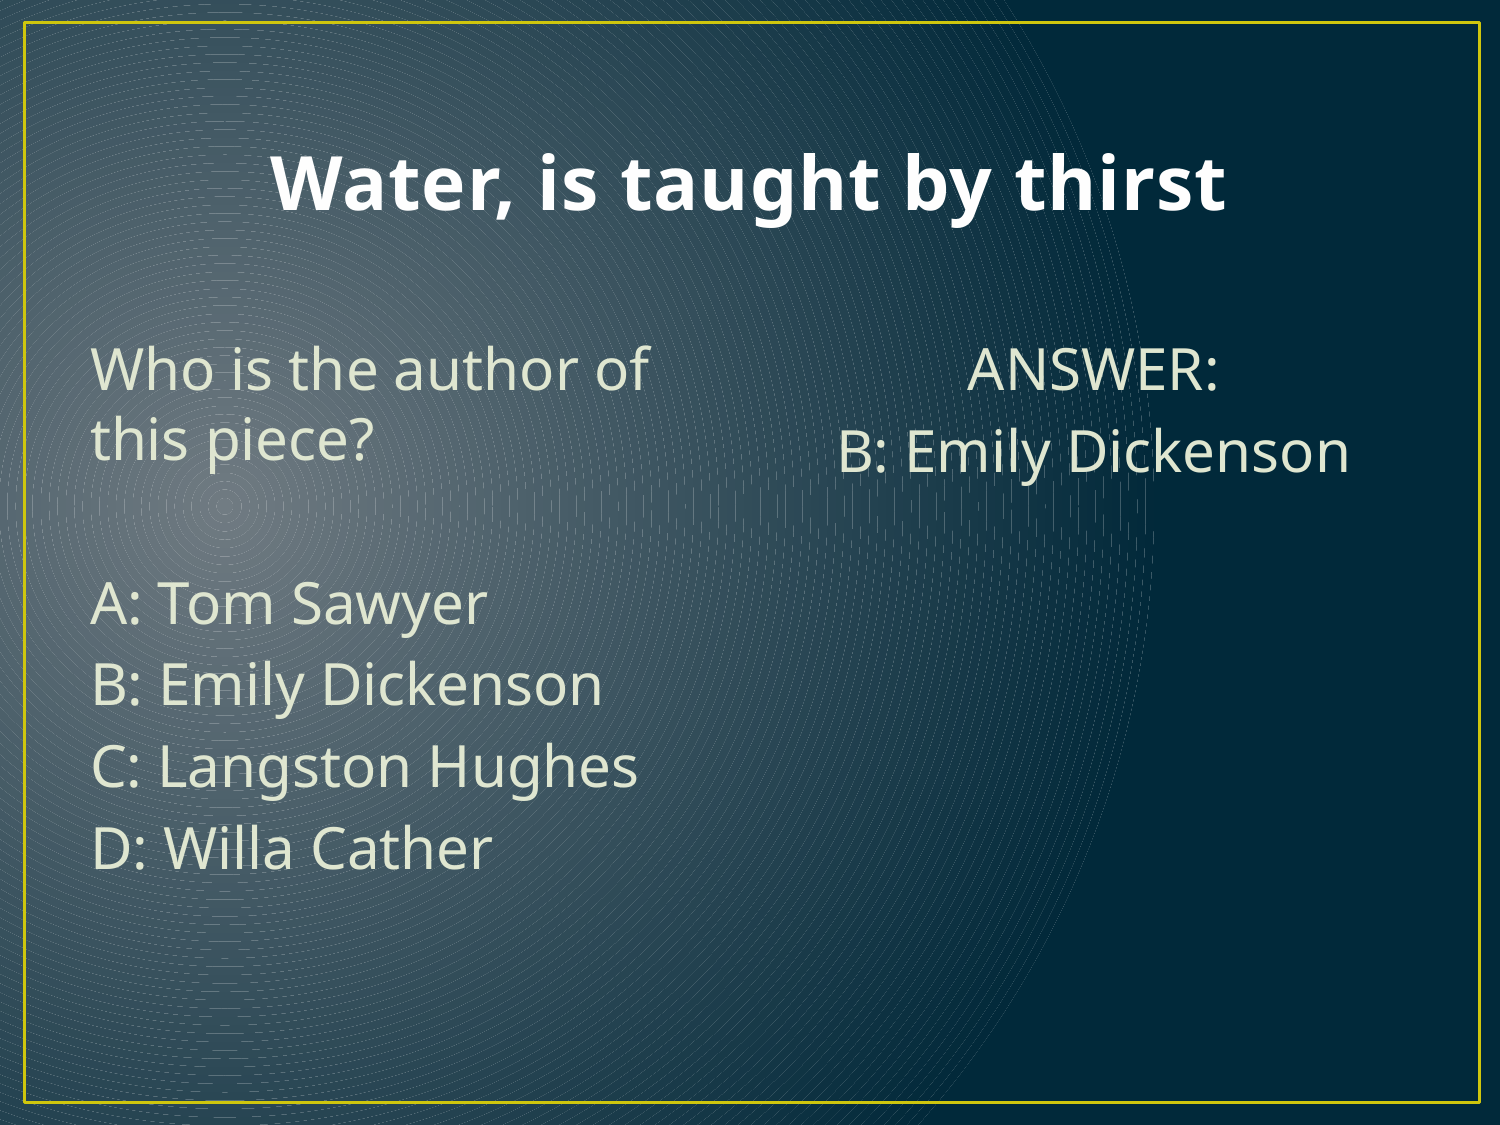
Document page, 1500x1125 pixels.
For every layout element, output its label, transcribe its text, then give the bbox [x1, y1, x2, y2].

title Water, is taught by thirst [75, 45, 1425, 233]
list ANSWER: B: Emily Dickenson [762, 324, 1425, 1068]
list Who is the author of this piece? A: Tom Sawyer B: Emily Dickenson C: Langston Hughes D: Willa Cather [75, 324, 738, 1068]
